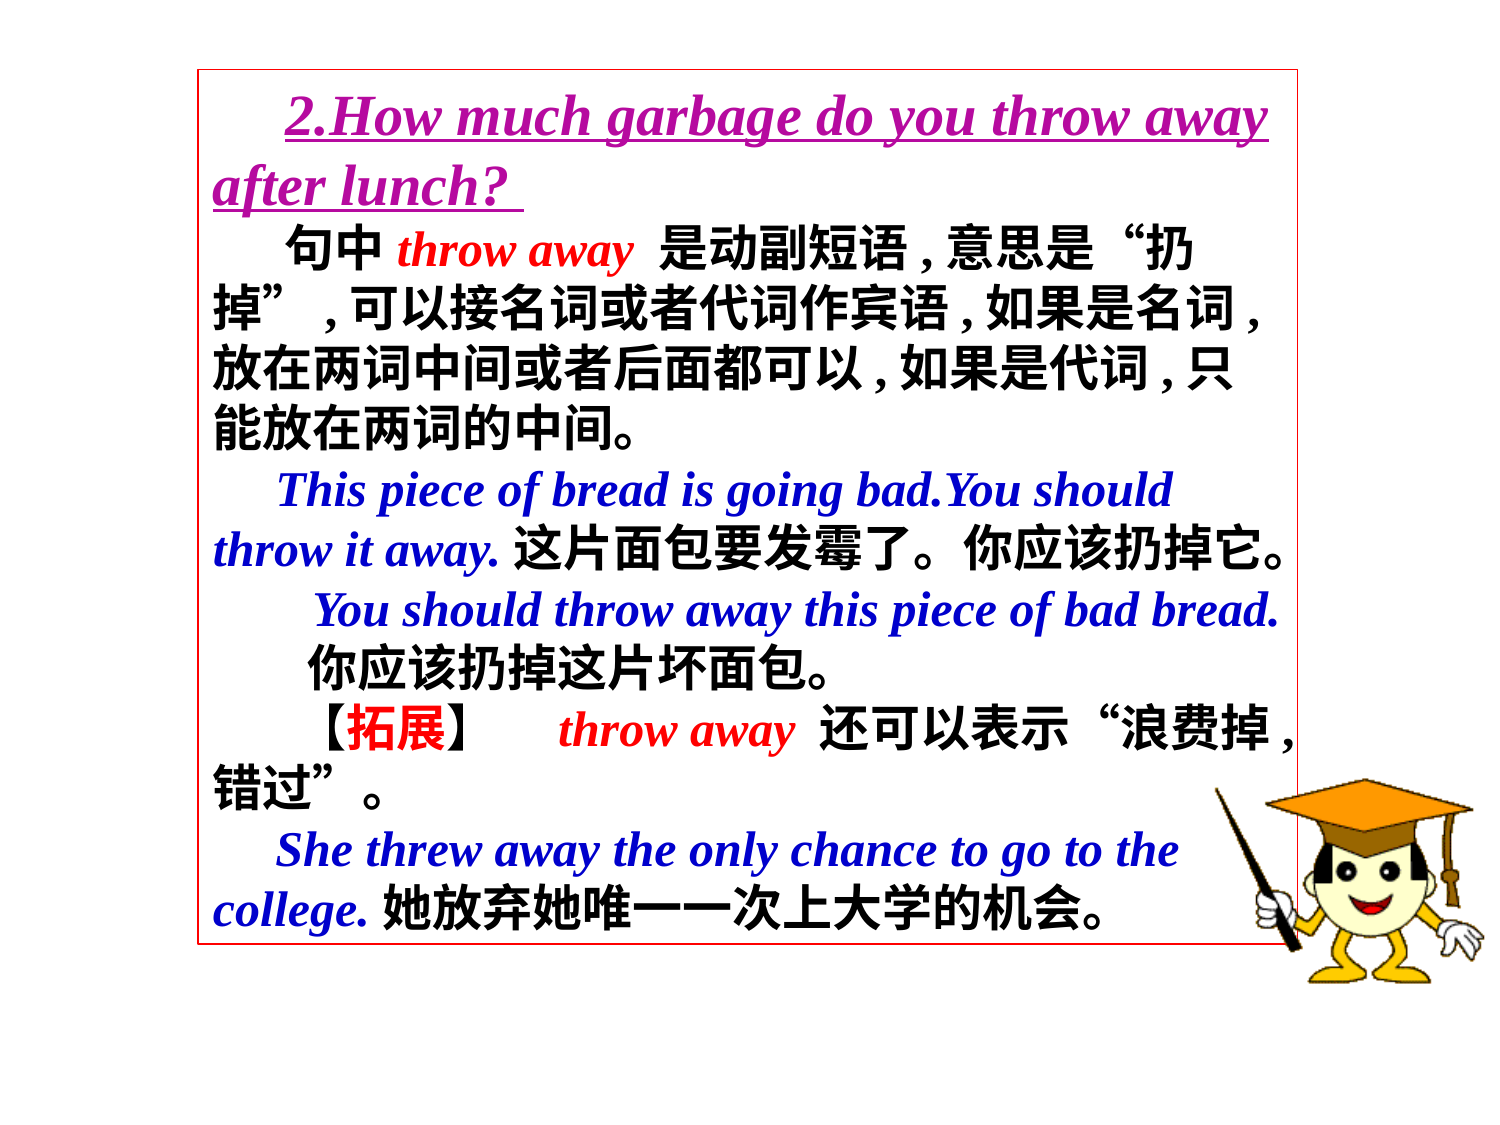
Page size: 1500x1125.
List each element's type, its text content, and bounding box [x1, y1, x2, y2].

text_box 2.How much garbage do you throw away after lunch? 句中throw away 是动副短语,意思是“扔掉”,可以接名词或者代词作宾语,如果是名词,放在两词中间或者后面都可以,如果是代词,只能放在两词的中间。 This piece of bread is going bad.You should throw it away.这片面包要发霉了。你应该扔掉它。 You should throw away this piece of bad bread. 你应该扔掉这片坏面包。 【拓展】 throw away 还可以表示“浪费掉,错过”。 She threw away the only chance to go to the college.她放弃她唯一一次上大学的机会。 [198, 69, 1298, 945]
picture [1194, 763, 1500, 999]
